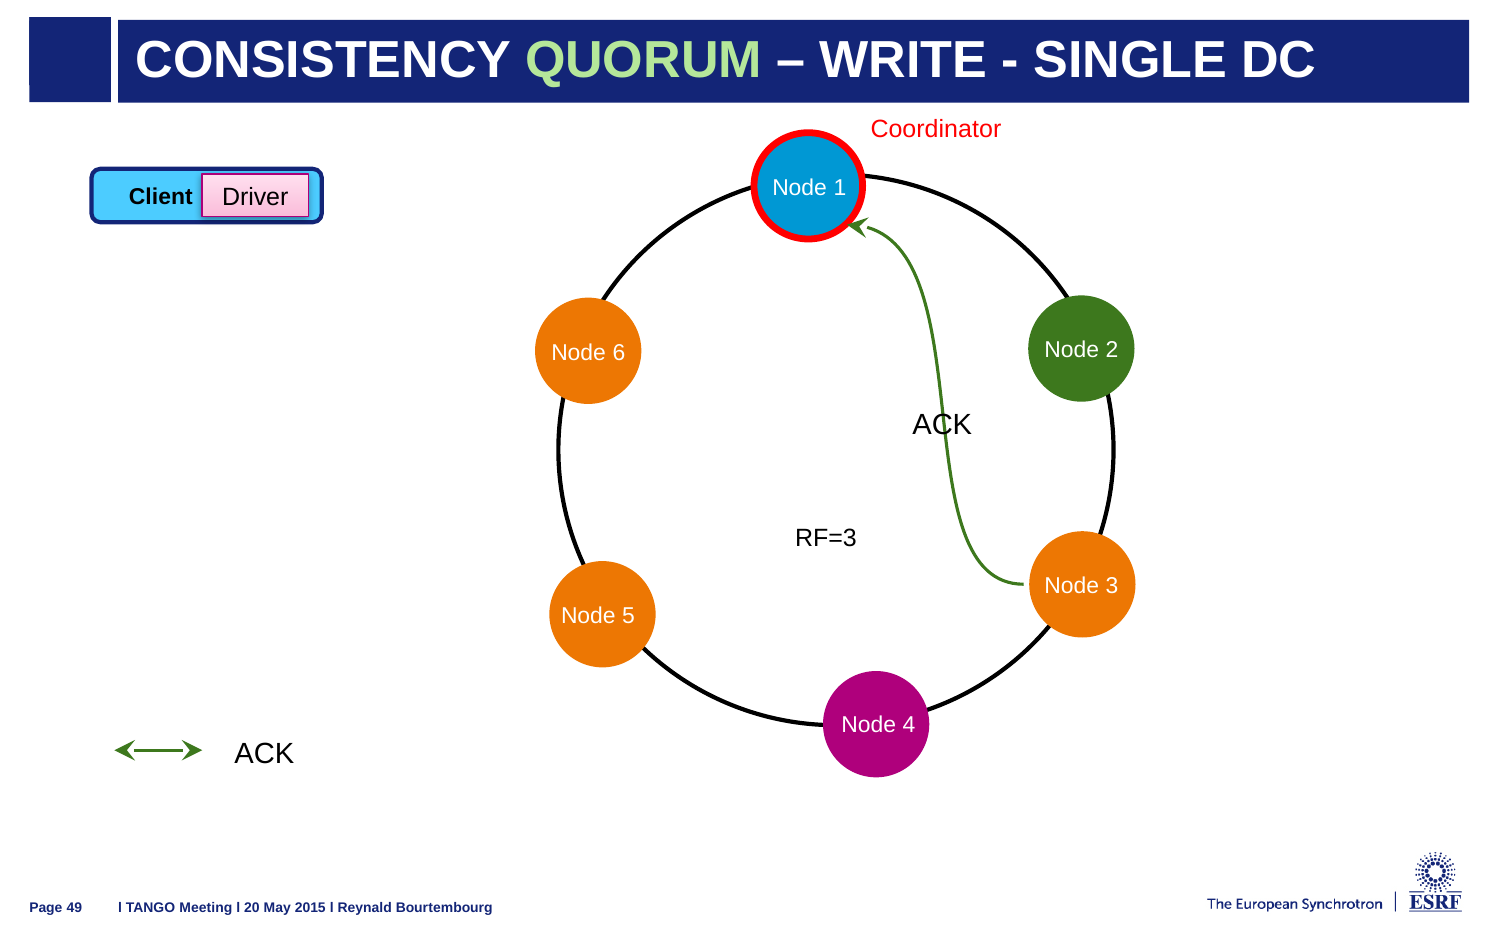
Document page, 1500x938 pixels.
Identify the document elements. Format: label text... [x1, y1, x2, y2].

text_box ACK [219, 726, 656, 777]
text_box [820, 670, 937, 778]
footer l TANGO Meeting l 20 May 2015 l Reynald Bourtembourg [118, 886, 1122, 916]
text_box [539, 560, 656, 668]
text_box Coordinator [854, 105, 1018, 151]
slide_number Page 49 [29, 886, 98, 916]
text_box [958, 500, 1112, 582]
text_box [1023, 295, 1140, 402]
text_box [755, 316, 1116, 494]
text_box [91, 168, 322, 223]
text_box RF=3 [771, 513, 881, 559]
title Consistency QUORUM – WRITE - Single DC [118, 19, 1470, 103]
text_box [751, 133, 868, 241]
text_box [556, 186, 1033, 727]
text_box [871, 174, 1067, 314]
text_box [530, 297, 647, 405]
picture [1175, 831, 1500, 938]
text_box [1023, 530, 1140, 638]
